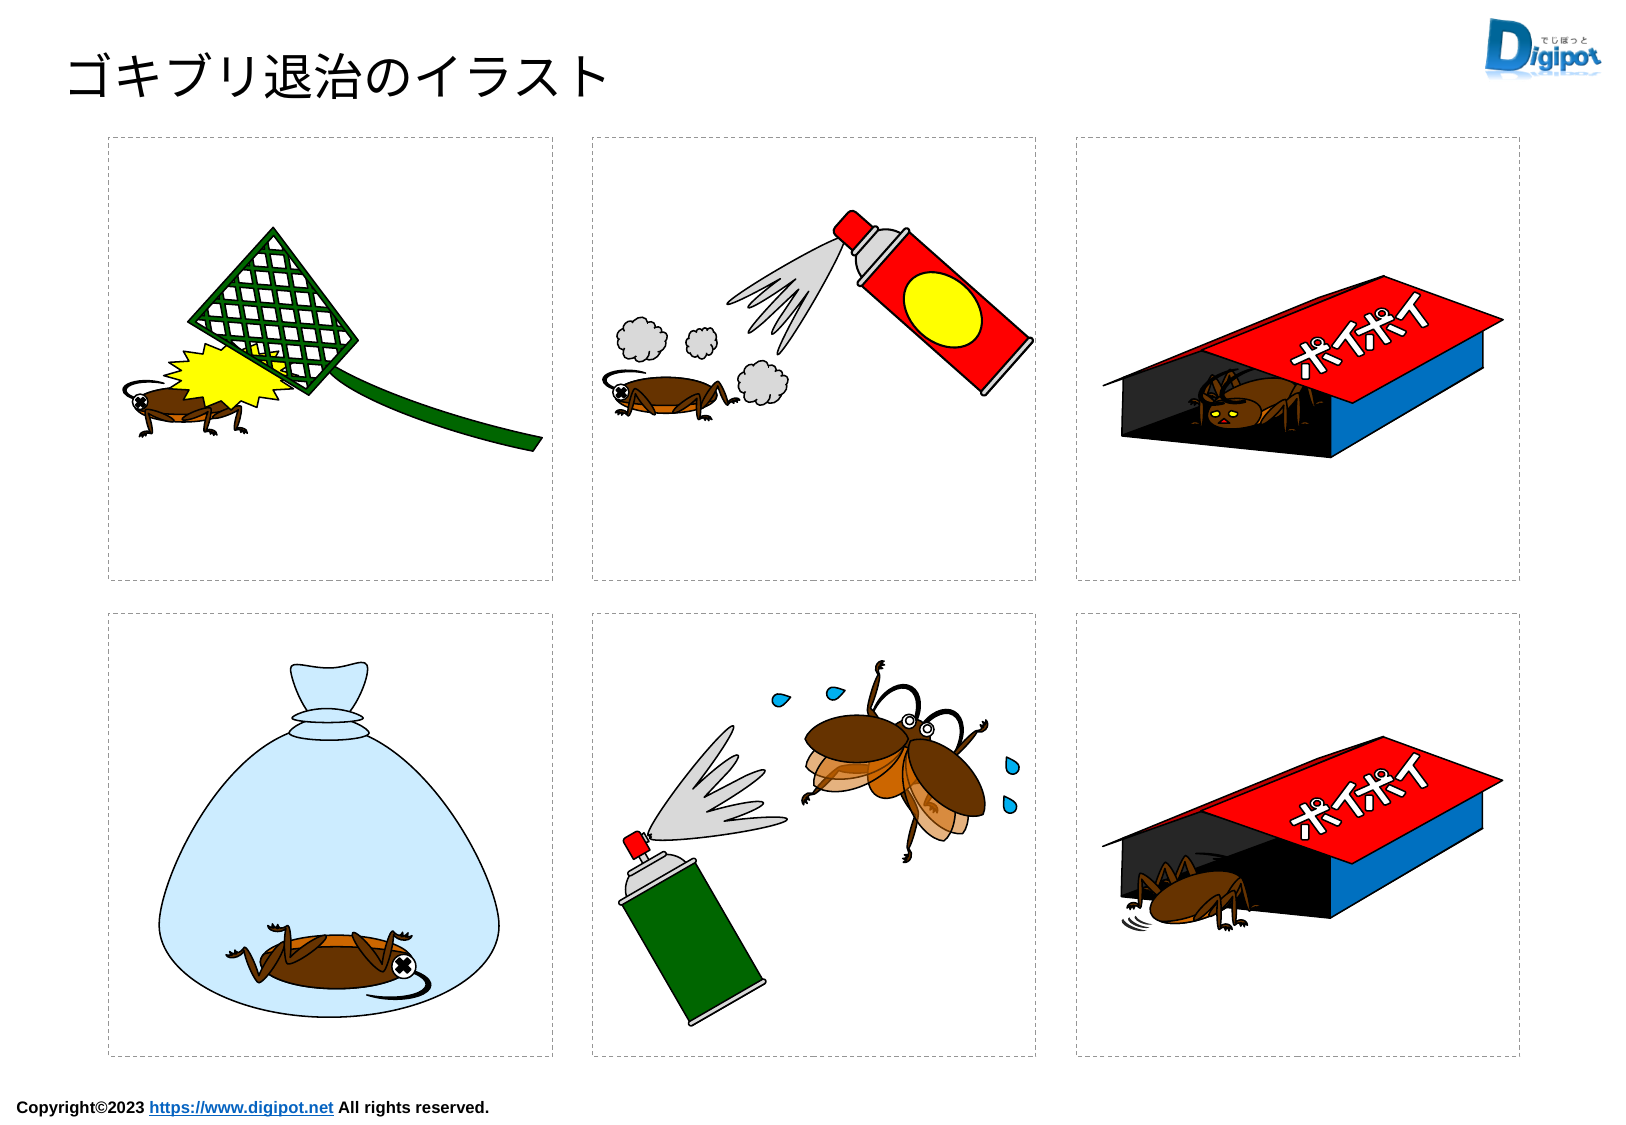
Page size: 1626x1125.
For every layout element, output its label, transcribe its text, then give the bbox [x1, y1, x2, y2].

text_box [159, 662, 499, 1018]
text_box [634, 662, 1018, 1018]
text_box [1103, 275, 1504, 458]
text_box ゴキブリ退治のイラスト [48, 38, 628, 113]
picture [1485, 18, 1602, 82]
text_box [602, 249, 1038, 421]
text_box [122, 257, 547, 434]
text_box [1102, 736, 1503, 932]
